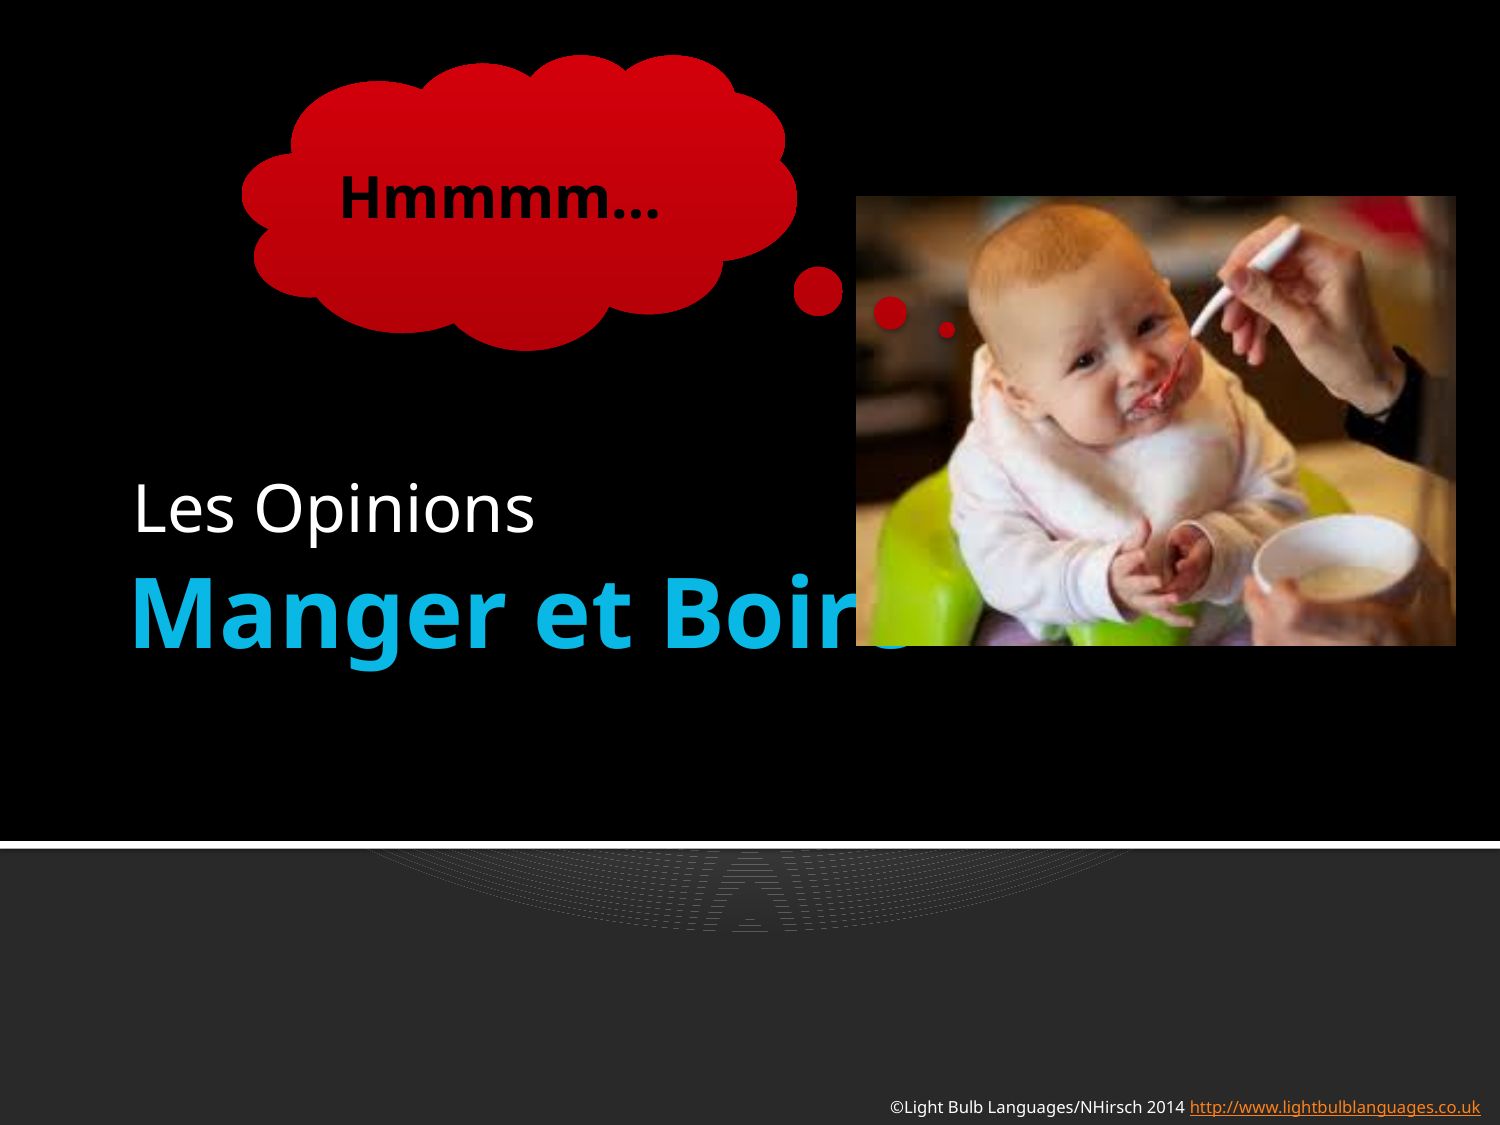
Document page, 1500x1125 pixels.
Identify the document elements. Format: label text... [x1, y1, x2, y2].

text_box Hmmmm… [793, 266, 843, 317]
text_box ©Light Bulb Languages/NHirsch 2014 http://www.lightbulblanguages.co.uk [620, 1089, 1500, 1125]
subtitle Les Opinions [112, 299, 850, 547]
title Manger et Boire [112, 550, 1438, 825]
picture [856, 196, 1456, 646]
text_box Hmmmm… [241, 55, 798, 351]
